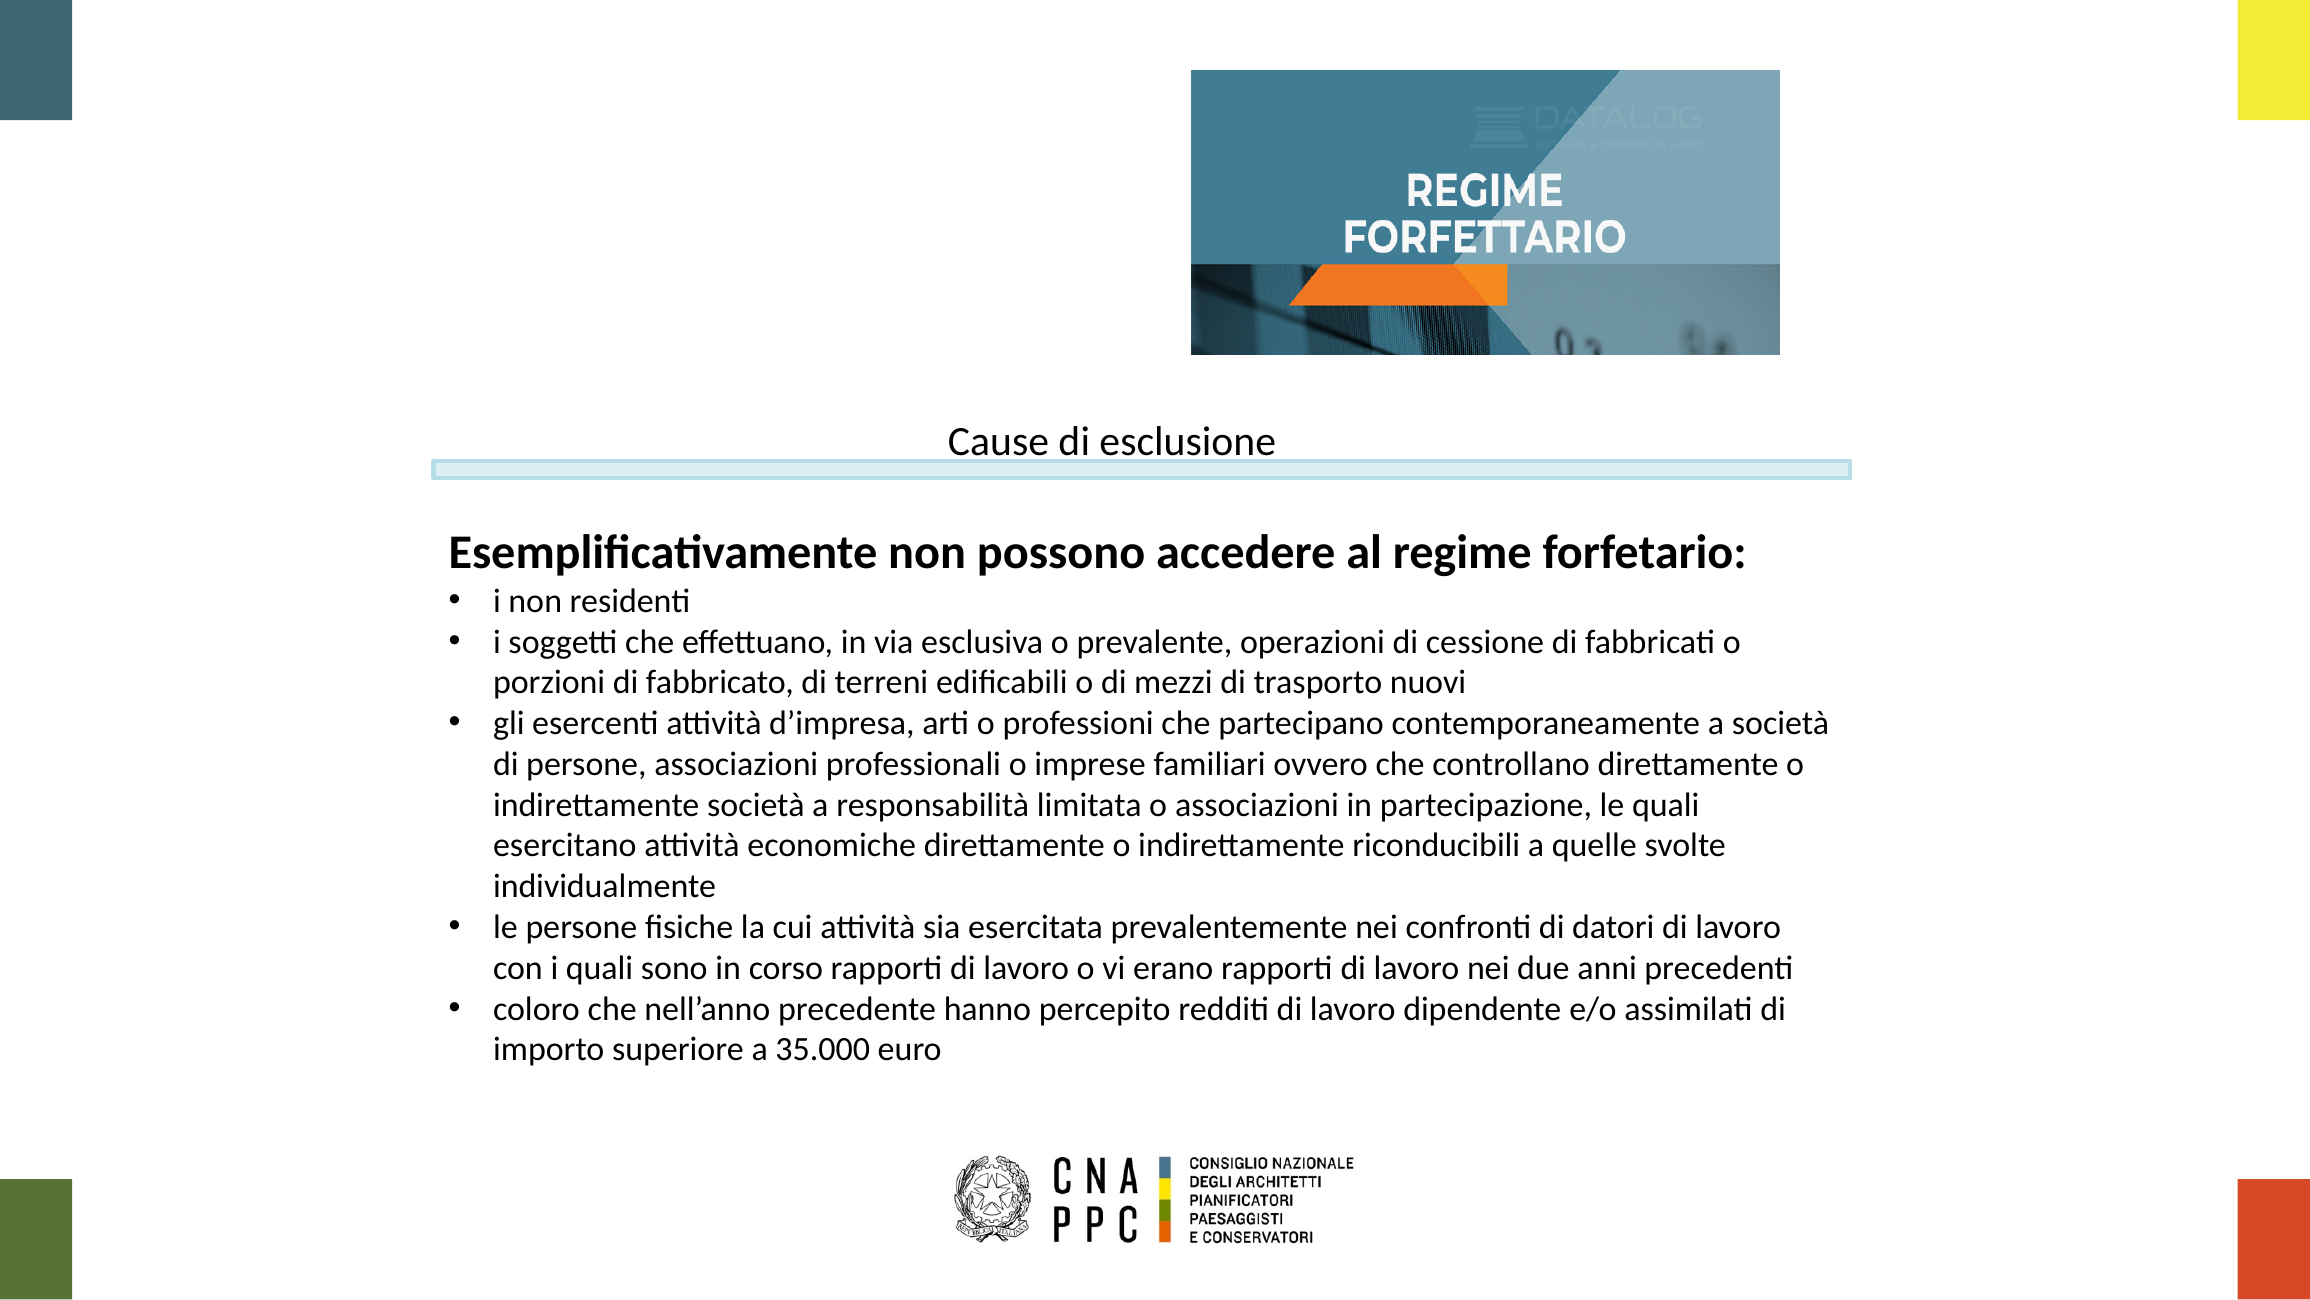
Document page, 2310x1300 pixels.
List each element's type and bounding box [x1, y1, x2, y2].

picture [938, 1141, 1371, 1260]
text_box [0, 0, 2310, 1300]
picture [1190, 70, 1780, 355]
